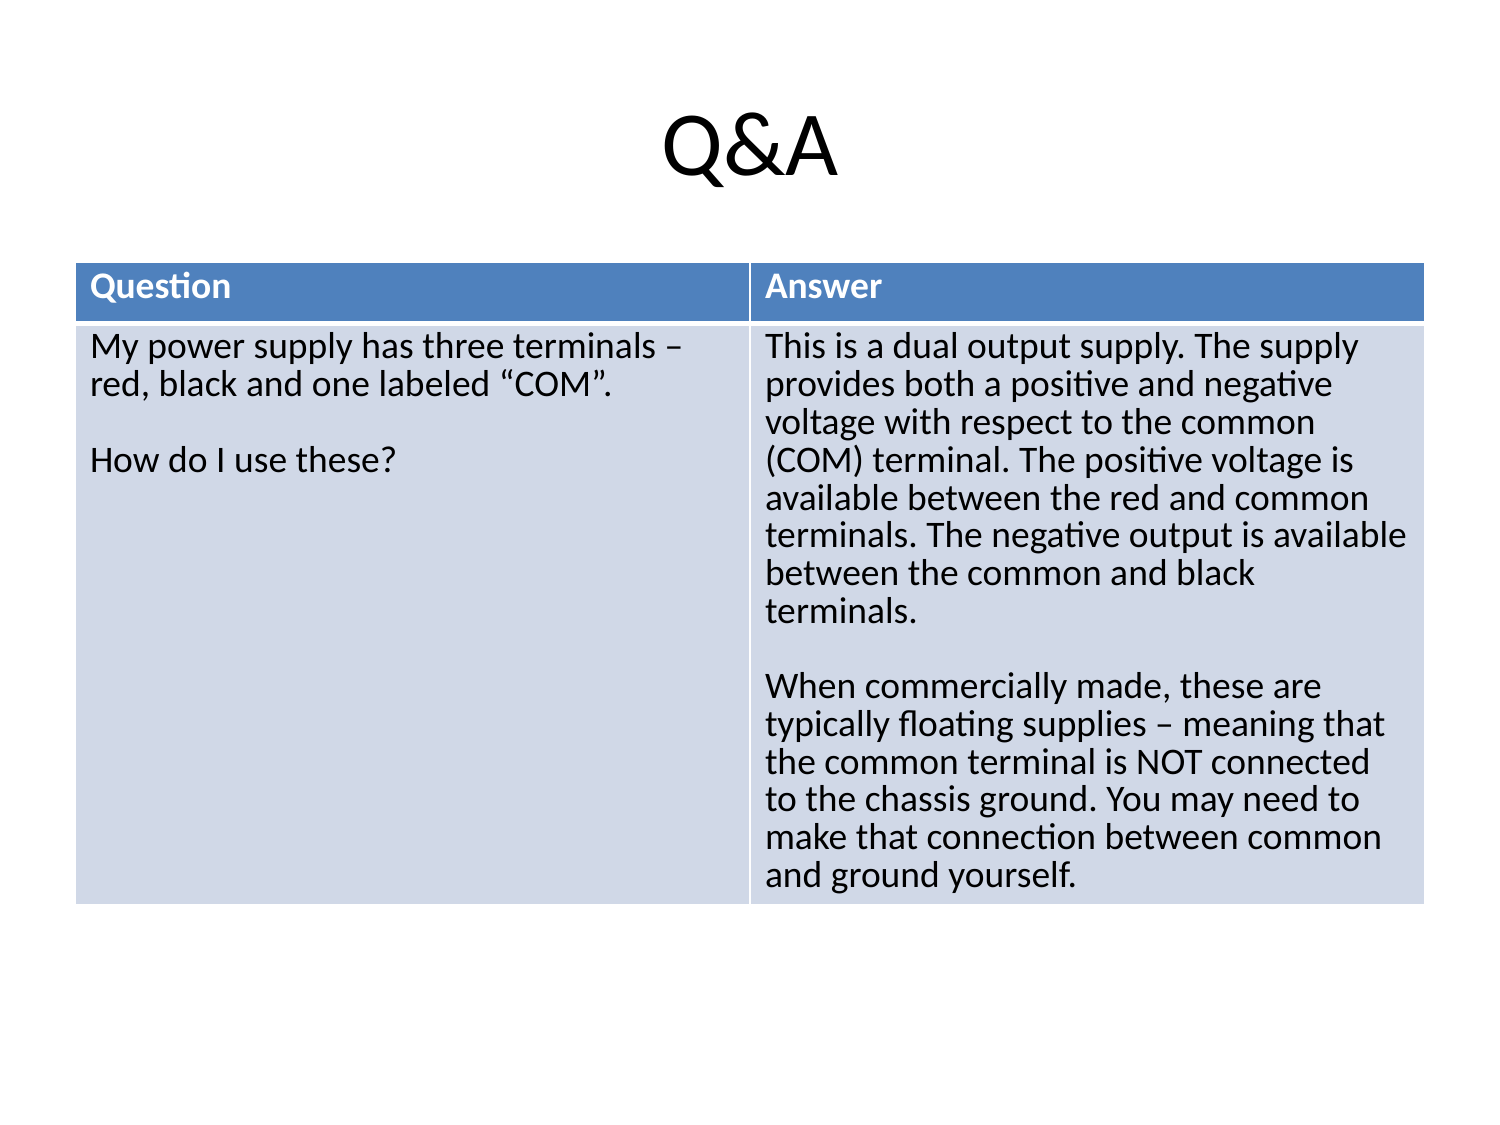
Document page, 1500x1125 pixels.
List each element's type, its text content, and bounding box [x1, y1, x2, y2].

table_cell This is a dual output supply. The supply provides both a positive and negative voltage with respect to the common (COM) terminal. The positive voltage is available between the red and common terminals. The negative output is available between the common and black terminals. When commercially made, these are typically floating supplies – meaning that the common terminal is NOT connected to the chassis ground. You may need to make that connection between common and ground yourself. [751, 326, 1424, 904]
table_cell My power supply has three terminals – red, black and one labeled “COM”. How do I use these? [76, 326, 749, 904]
table_header Answer [751, 263, 1424, 321]
title Q&A [75, 45, 1425, 233]
table_header Question [76, 263, 749, 321]
